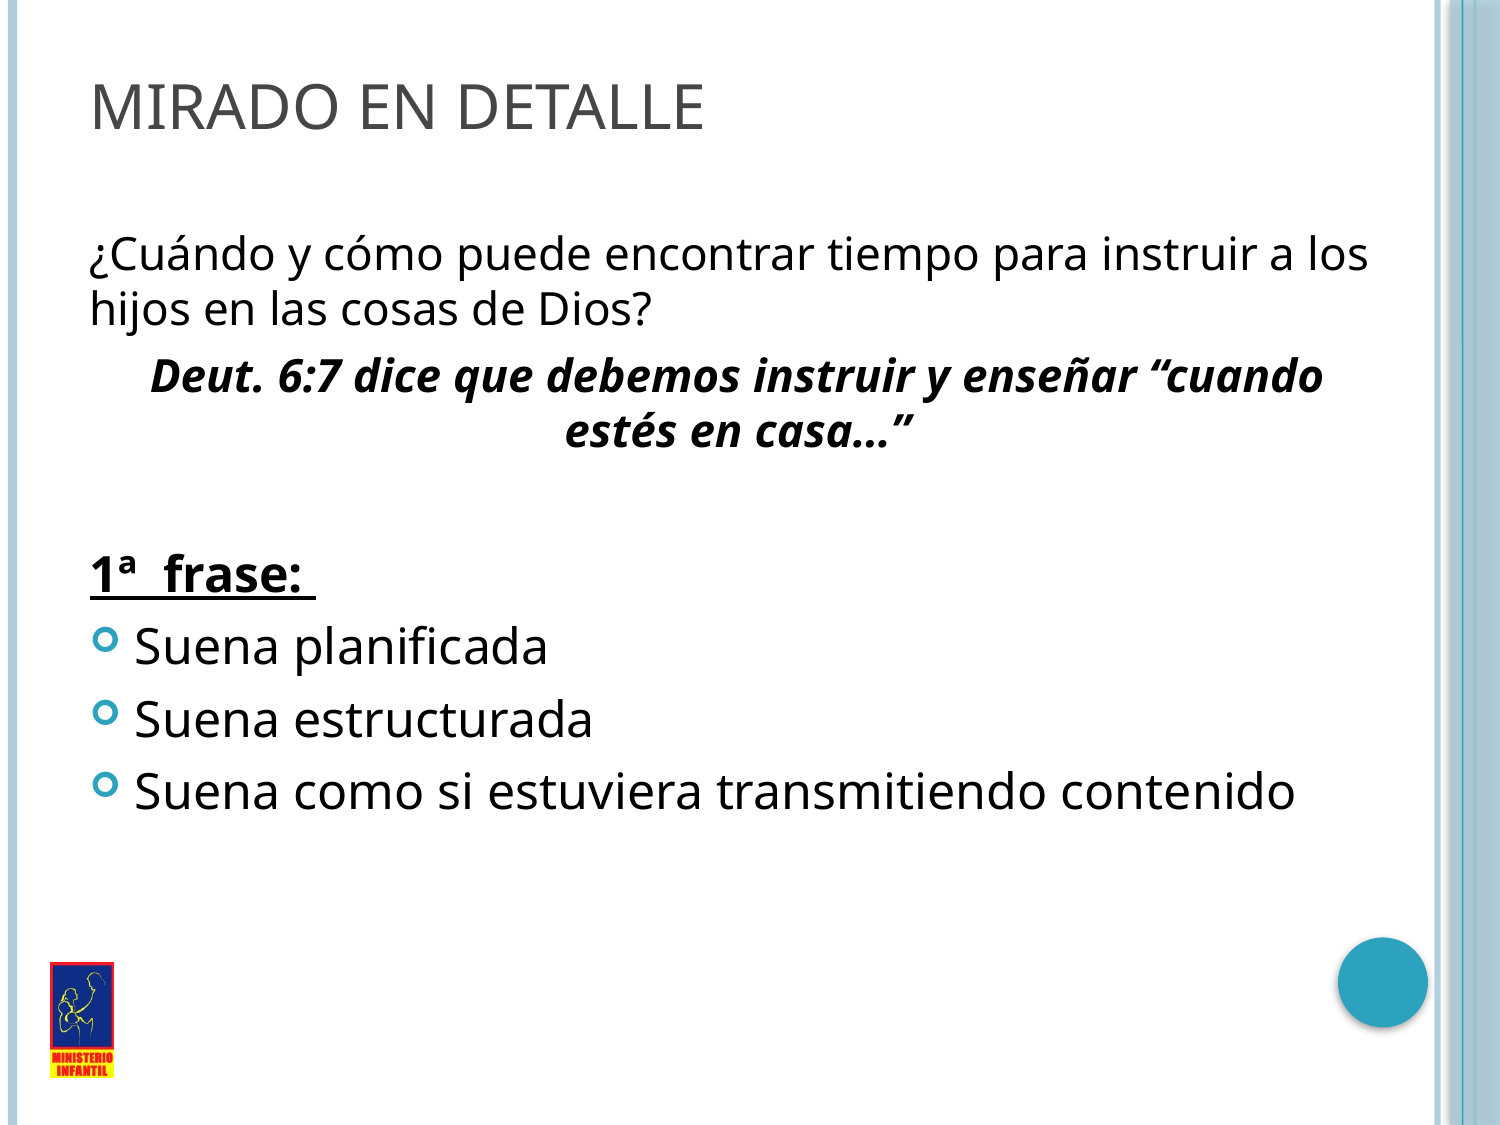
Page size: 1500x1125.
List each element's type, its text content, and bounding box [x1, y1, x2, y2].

list ¿Cuándo y cómo puede encontrar tiempo para instruir a los hijos en las cosas de Dios? Deut. 6:7 dice que debemos instruir y enseñar “cuando estés en casa…” 1ª frase: Suena planificada Suena estructurada Suena como si estuviera transmitiendo contenido [75, 149, 1400, 1062]
title Mirado en Detalle [75, 45, 1300, 149]
picture [49, 961, 115, 1079]
